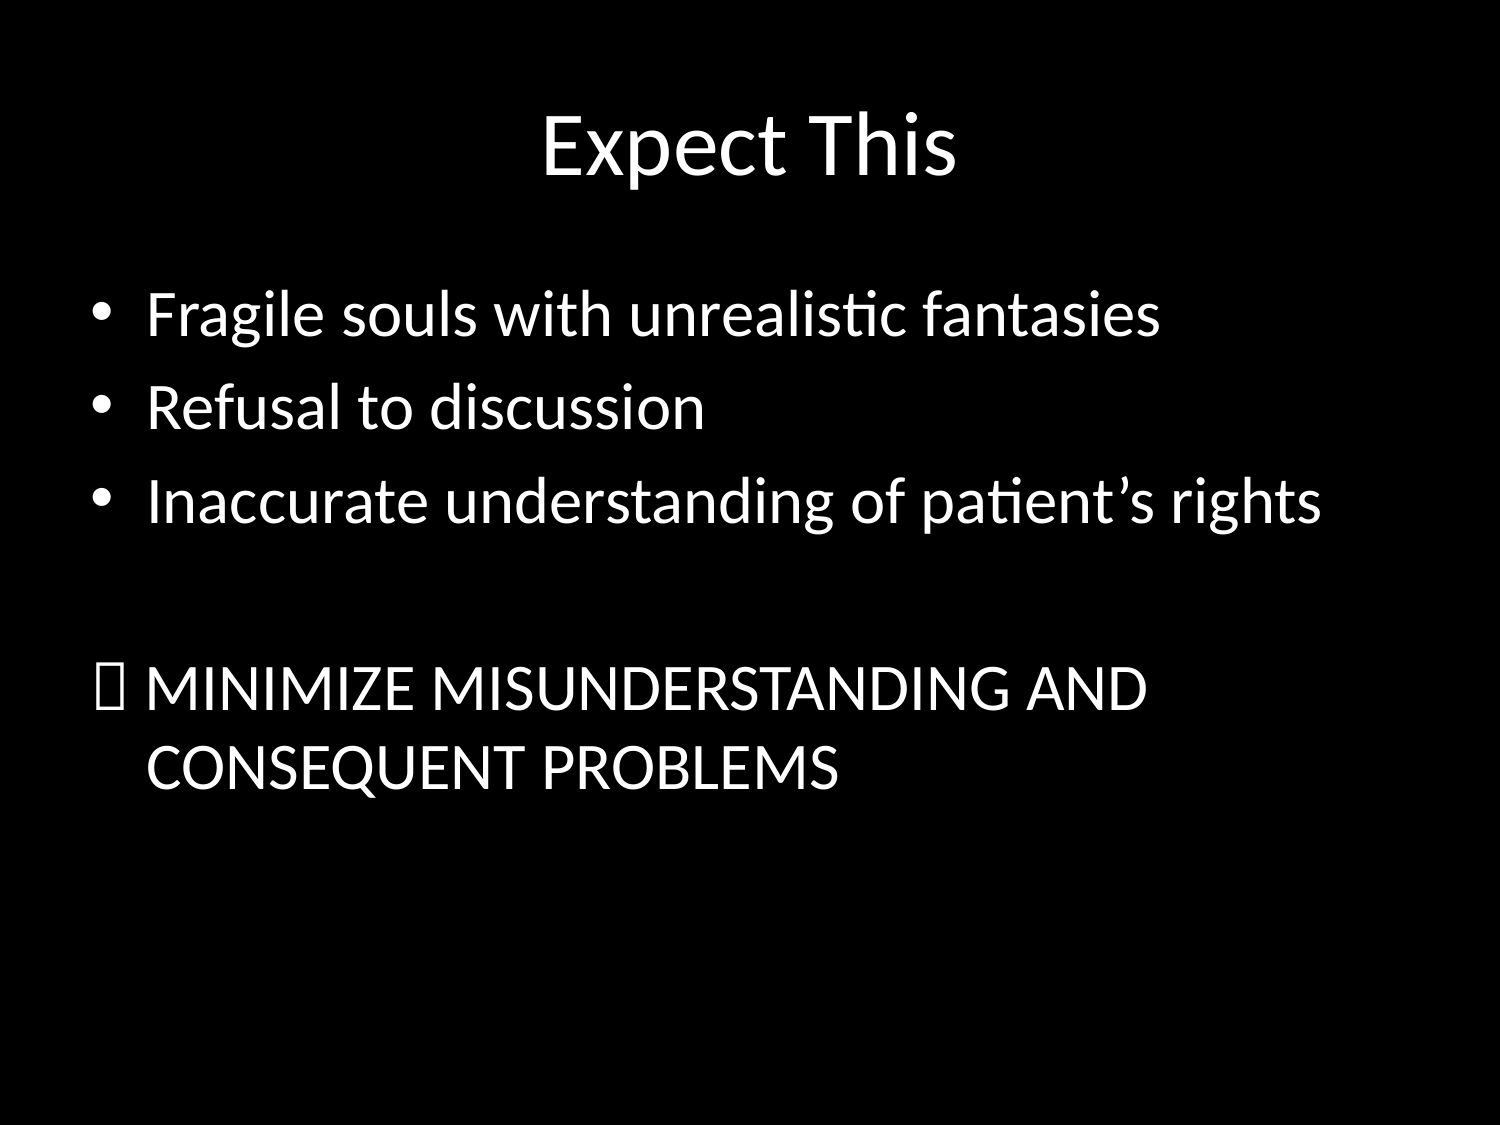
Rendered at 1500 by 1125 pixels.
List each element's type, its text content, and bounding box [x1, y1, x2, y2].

title Expect This [75, 45, 1425, 233]
list Fragile souls with unrealistic fantasies Refusal to discussion Inaccurate understanding of patient’s rights  MINIMIZE MISUNDERSTANDING AND CONSEQUENT PROBLEMS [75, 262, 1425, 1005]
